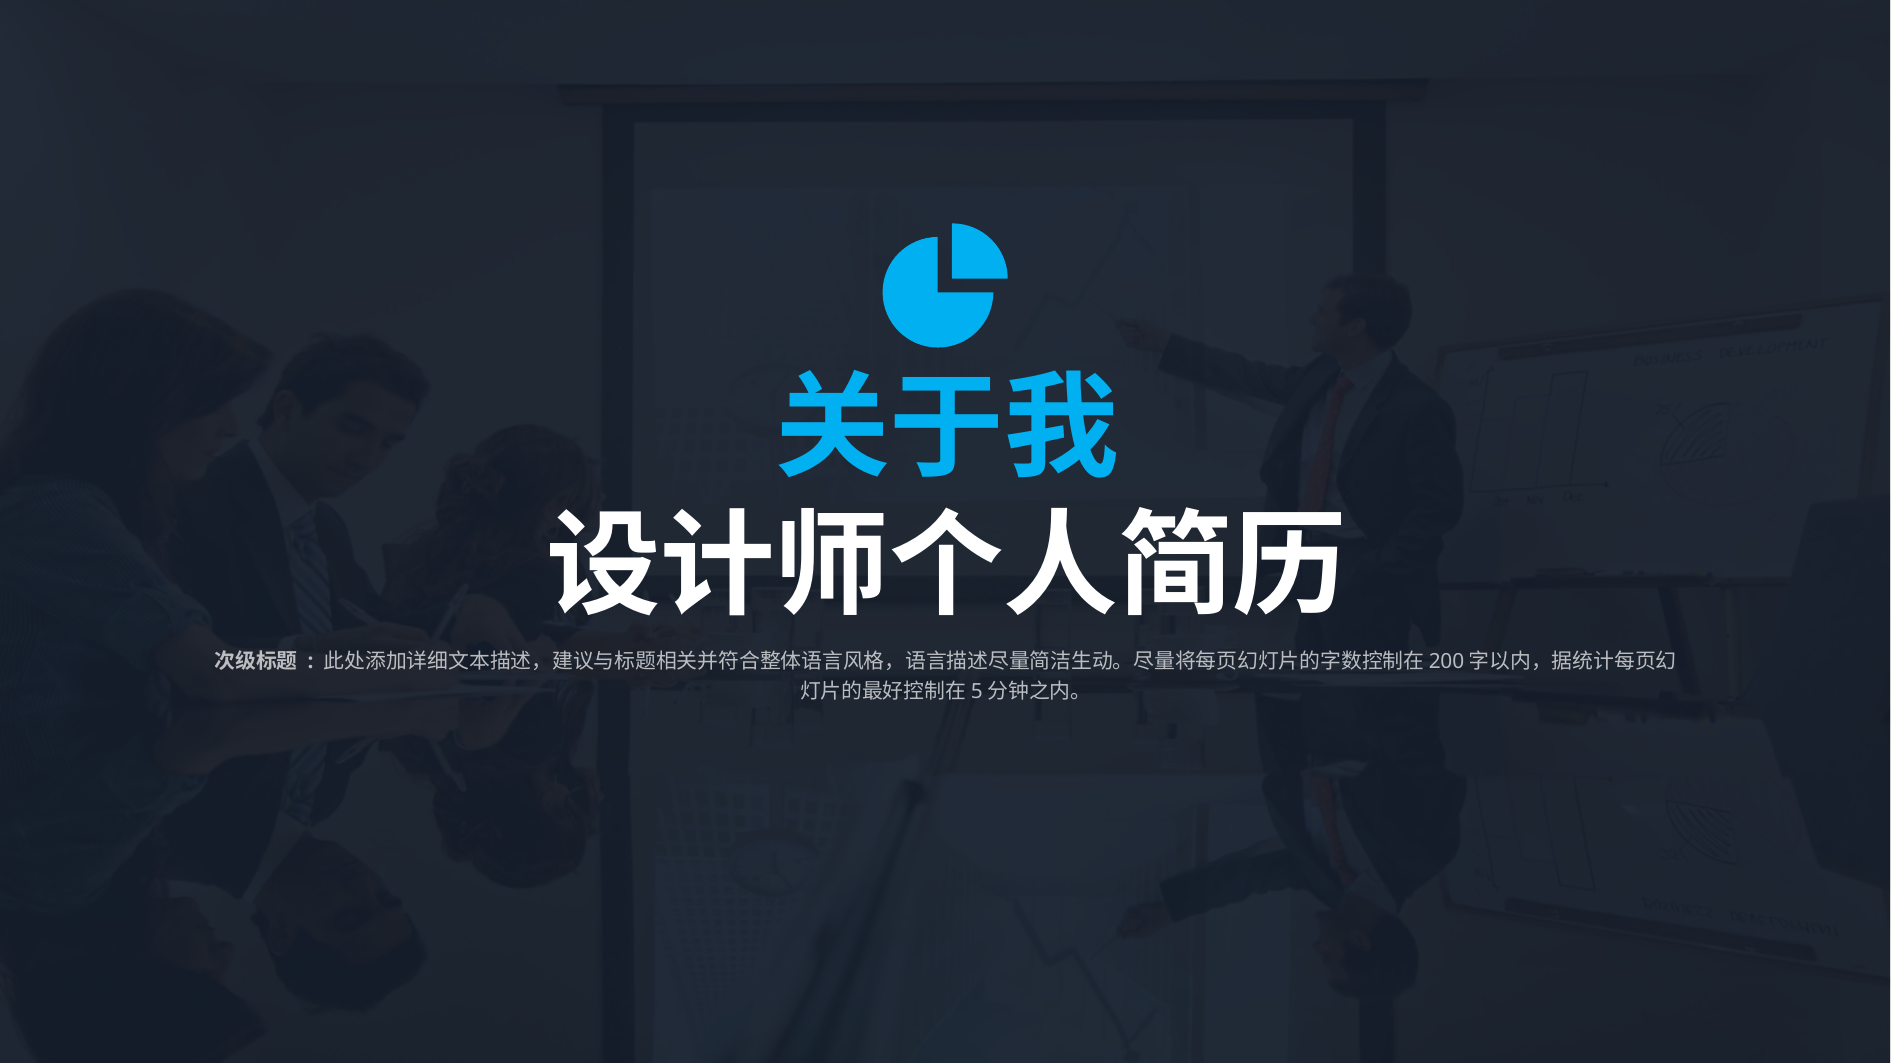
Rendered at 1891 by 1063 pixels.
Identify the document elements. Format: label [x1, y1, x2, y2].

picture [0, 0, 1891, 1063]
text_box [882, 223, 1008, 348]
